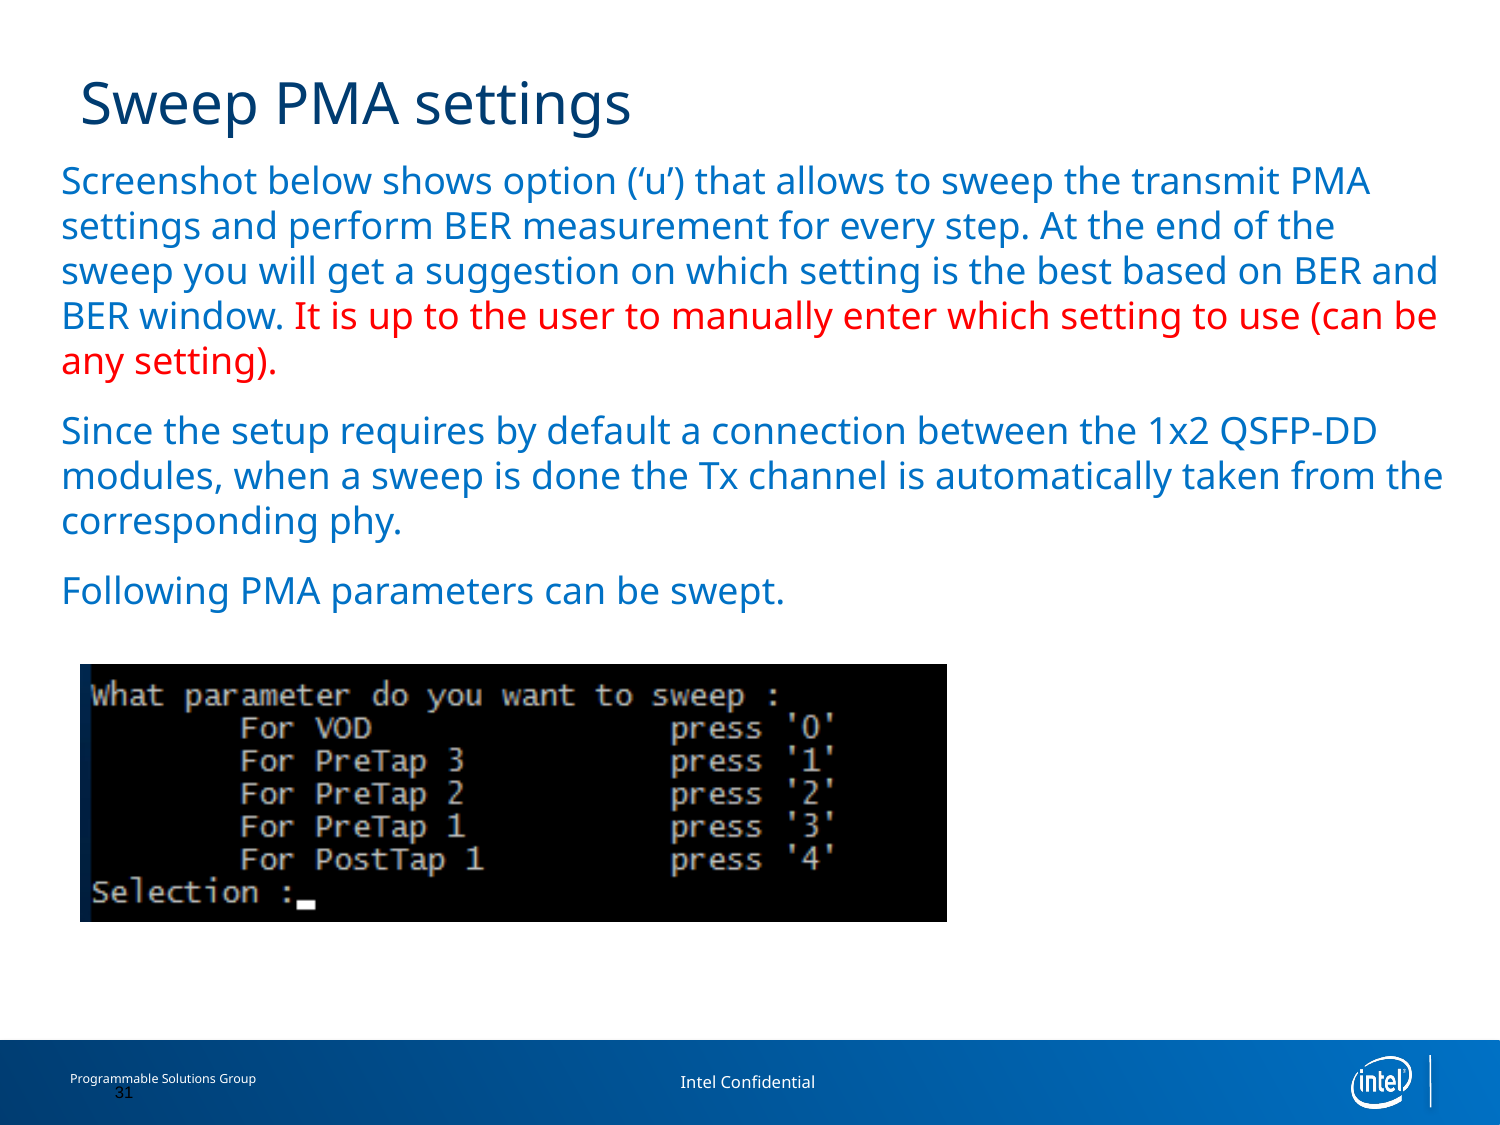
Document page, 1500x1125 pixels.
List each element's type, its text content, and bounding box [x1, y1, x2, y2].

title Sweep PMA settings [80, 65, 1444, 157]
picture [1351, 1056, 1412, 1109]
picture [79, 664, 948, 922]
slide_number 31 [19, 1069, 134, 1116]
list Screenshot below shows option (‘u’) that allows to sweep the transmit PMA settings and perform BER measurement for every step. At the end of the sweep you will get a suggestion on which setting is the best based on BER and BER window. It is up to the user to manually enter which setting to use (can be any setting). Since the setup requires by default a connection between the 1x2 QSFP-DD modules, when a sweep is done the Tx channel is automatically taken from the corresponding phy. Following PMA parameters can be swept. [60, 157, 1456, 982]
